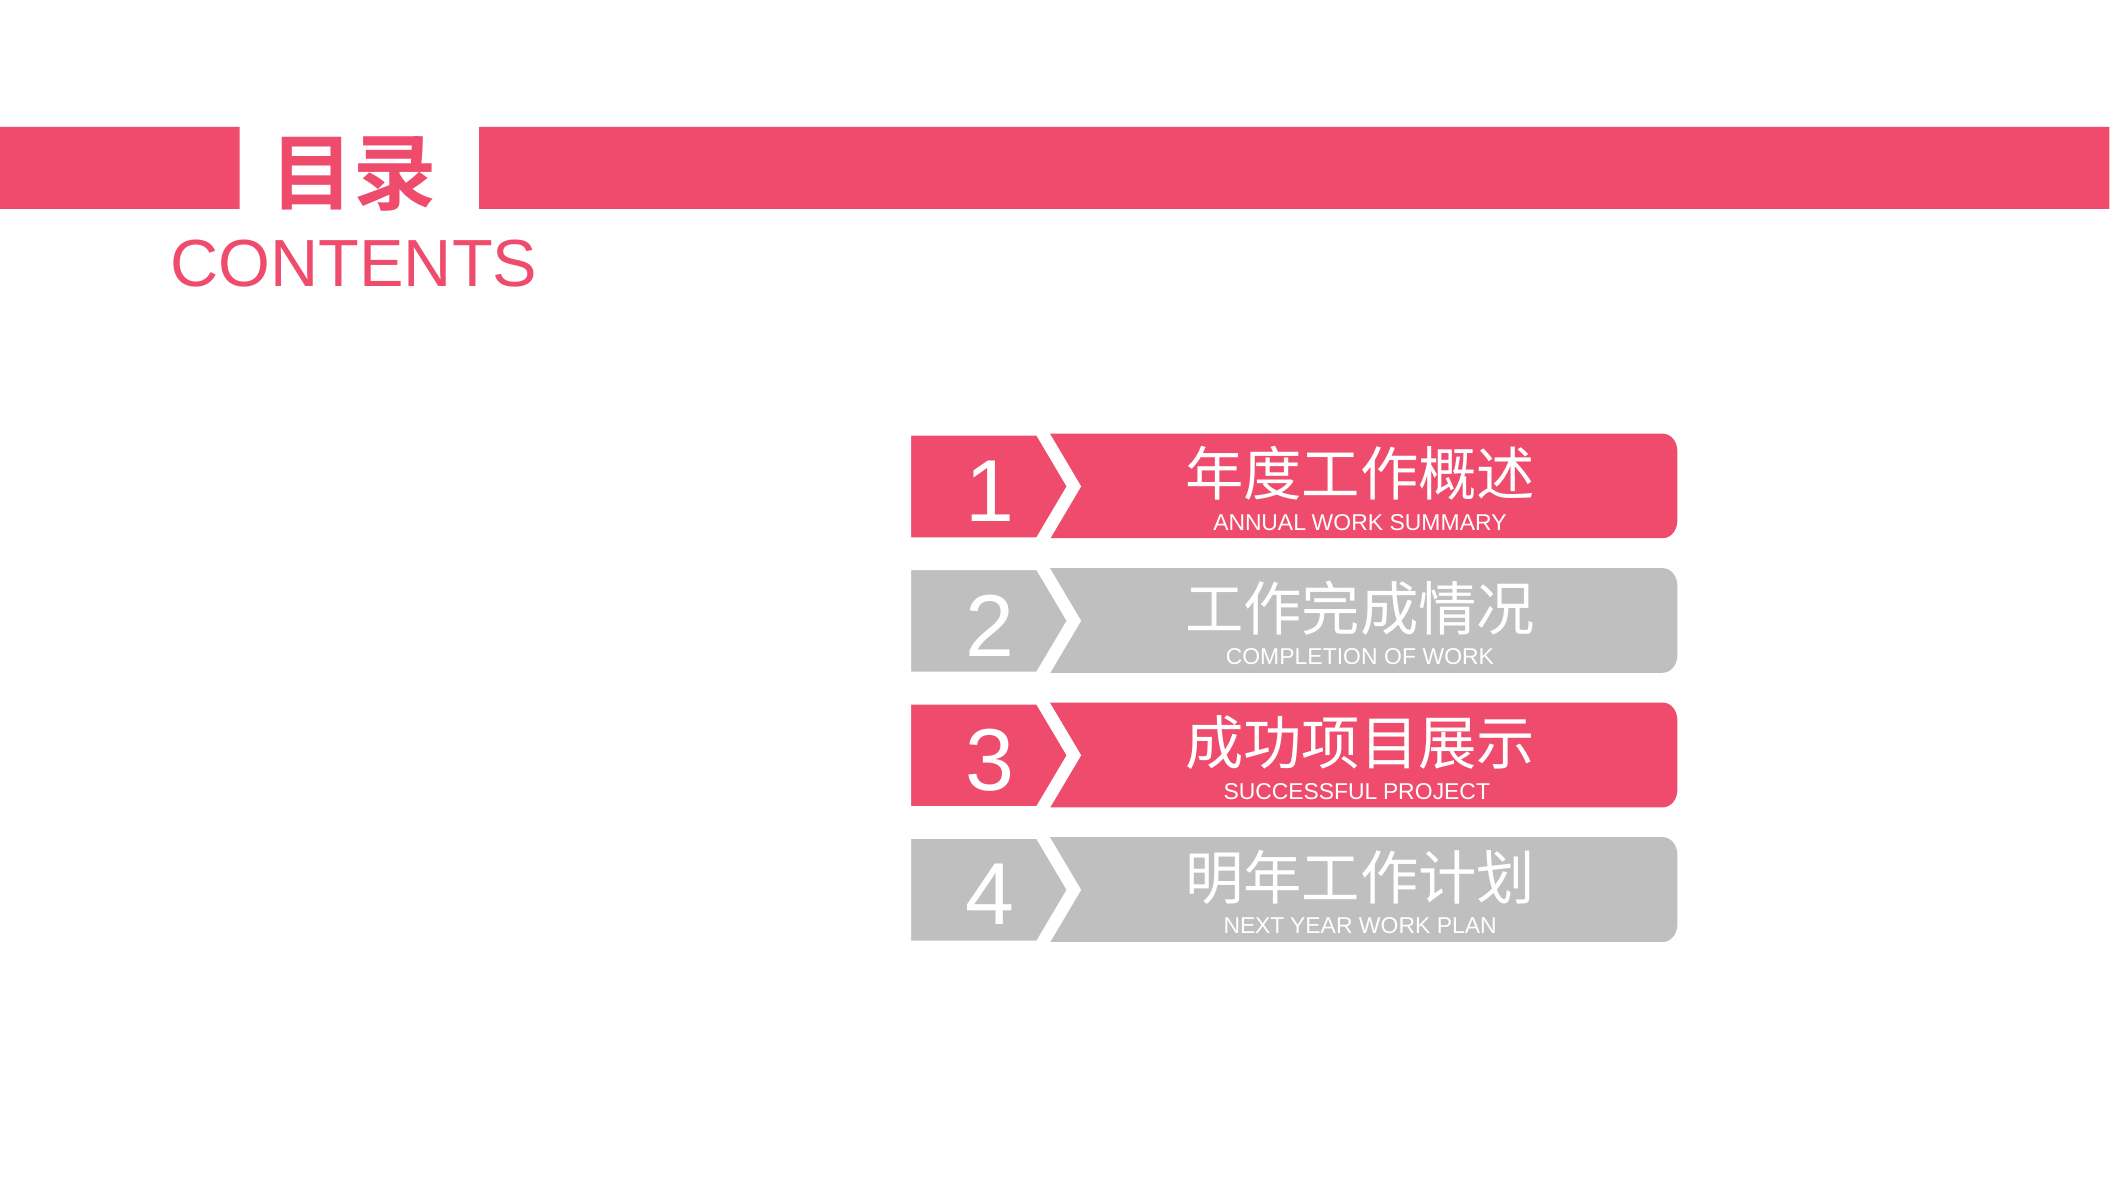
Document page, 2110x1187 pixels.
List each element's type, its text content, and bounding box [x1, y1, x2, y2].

text_box [478, 126, 2110, 210]
text_box 3 [903, 697, 1076, 814]
text_box 1 [903, 428, 1076, 545]
text_box 明年工作计划 NEXT YEAR WORK PLAN [1044, 836, 1679, 944]
text_box 目录 [260, 119, 448, 220]
text_box 4 [903, 831, 1076, 949]
text_box 年度工作概述 ANNUAL WORK SUMMARY [1044, 432, 1679, 540]
text_box CONTENTS [140, 220, 568, 301]
text_box 2 [903, 562, 1076, 679]
text_box [0, 126, 241, 210]
text_box 成功项目展示 SUCCESSFUL PROJECT [1044, 701, 1679, 809]
text_box 工作完成情况 COMPLETION OF WORK [1044, 567, 1679, 674]
